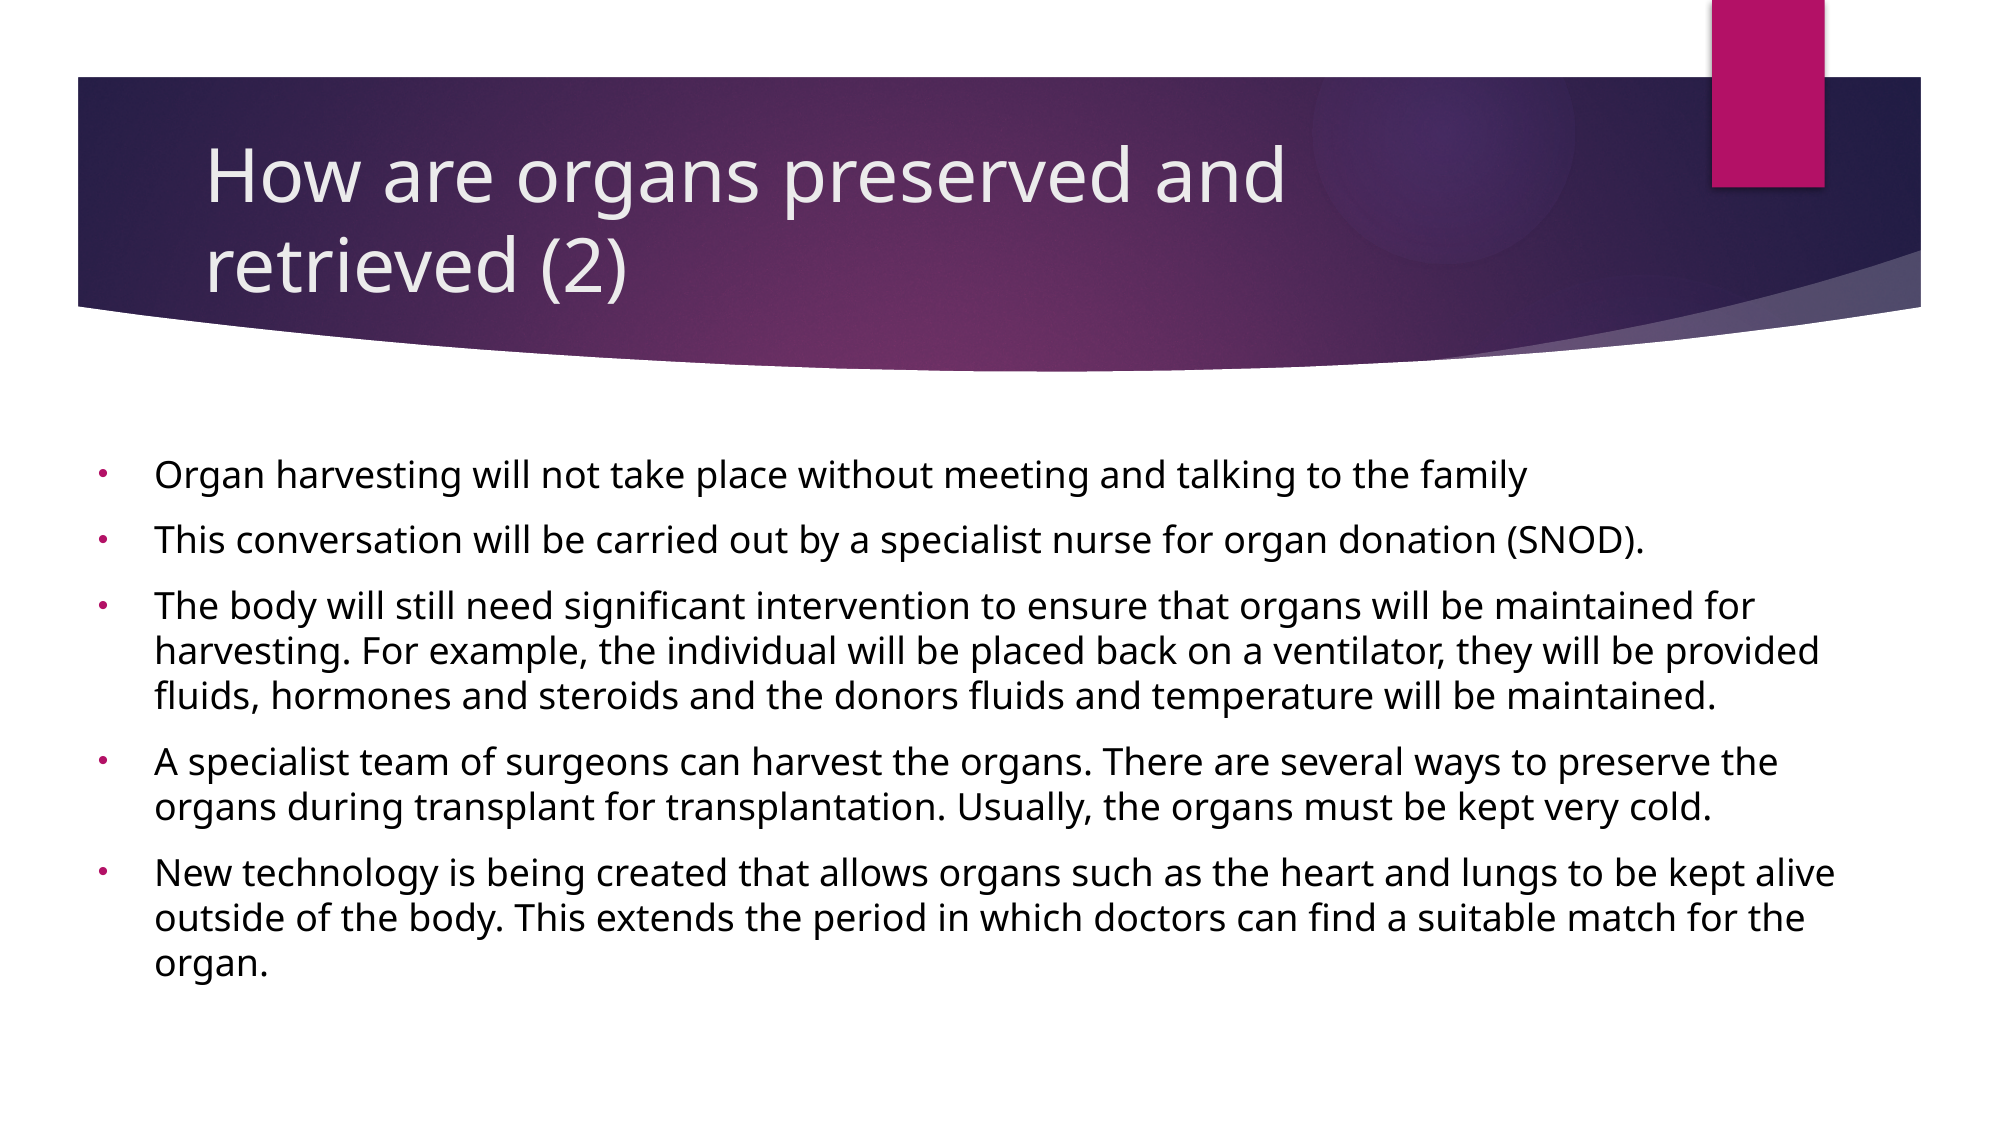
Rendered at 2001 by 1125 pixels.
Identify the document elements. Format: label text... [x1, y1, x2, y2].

list Organ harvesting will not take place without meeting and talking to the family This conversation will be carried out by a specialist nurse for organ donation (SNOD). The body will still need significant intervention to ensure that organs will be maintained for harvesting. For example, the individual will be placed back on a ventilator, they will be provided fluids, hormones and steroids and the donors fluids and temperature will be maintained. A specialist team of surgeons can harvest the organs. There are several ways to preserve the organs during transplant for transplantation. Usually, the organs must be kept very cold. New technology is being created that allows organs such as the heart and lungs to be kept alive outside of the body. This extends the period in which doctors can find a suitable match for the organ. [82, 443, 1871, 1004]
title How are organs preserved and retrieved (2) [189, 159, 1627, 276]
